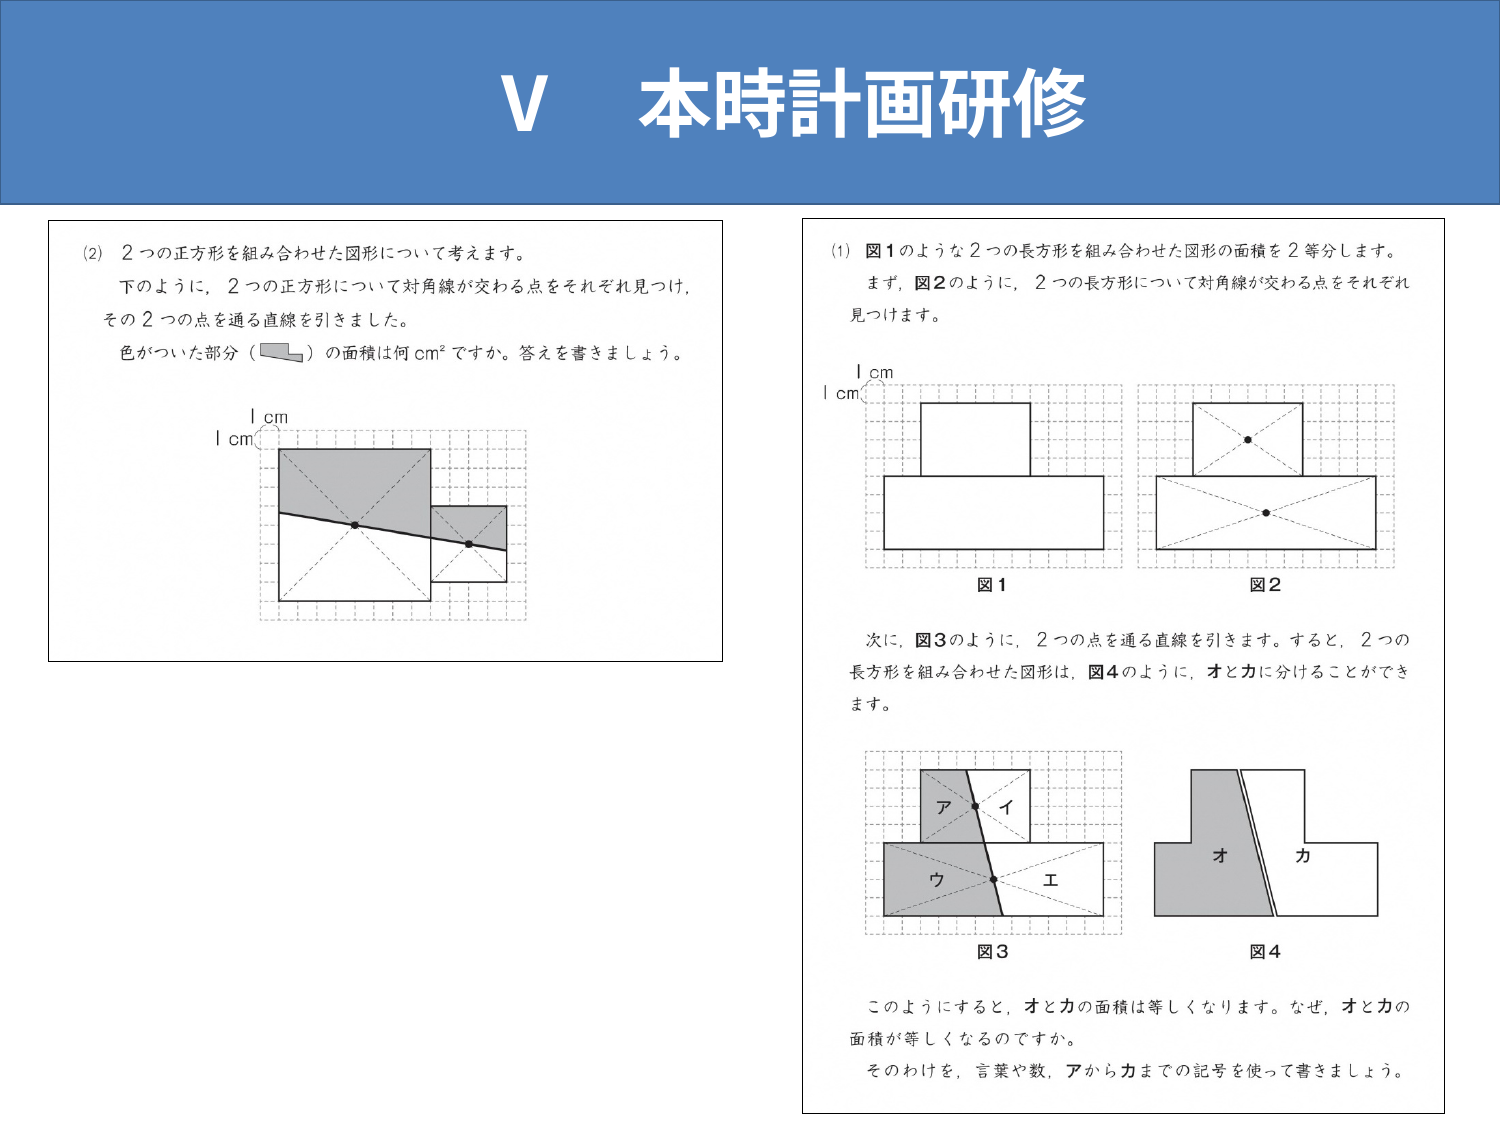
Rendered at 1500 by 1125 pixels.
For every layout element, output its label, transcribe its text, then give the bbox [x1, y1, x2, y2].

picture [801, 218, 1446, 1115]
picture [48, 220, 723, 662]
text_box Ⅴ 本時計画研修 [0, 0, 1500, 205]
